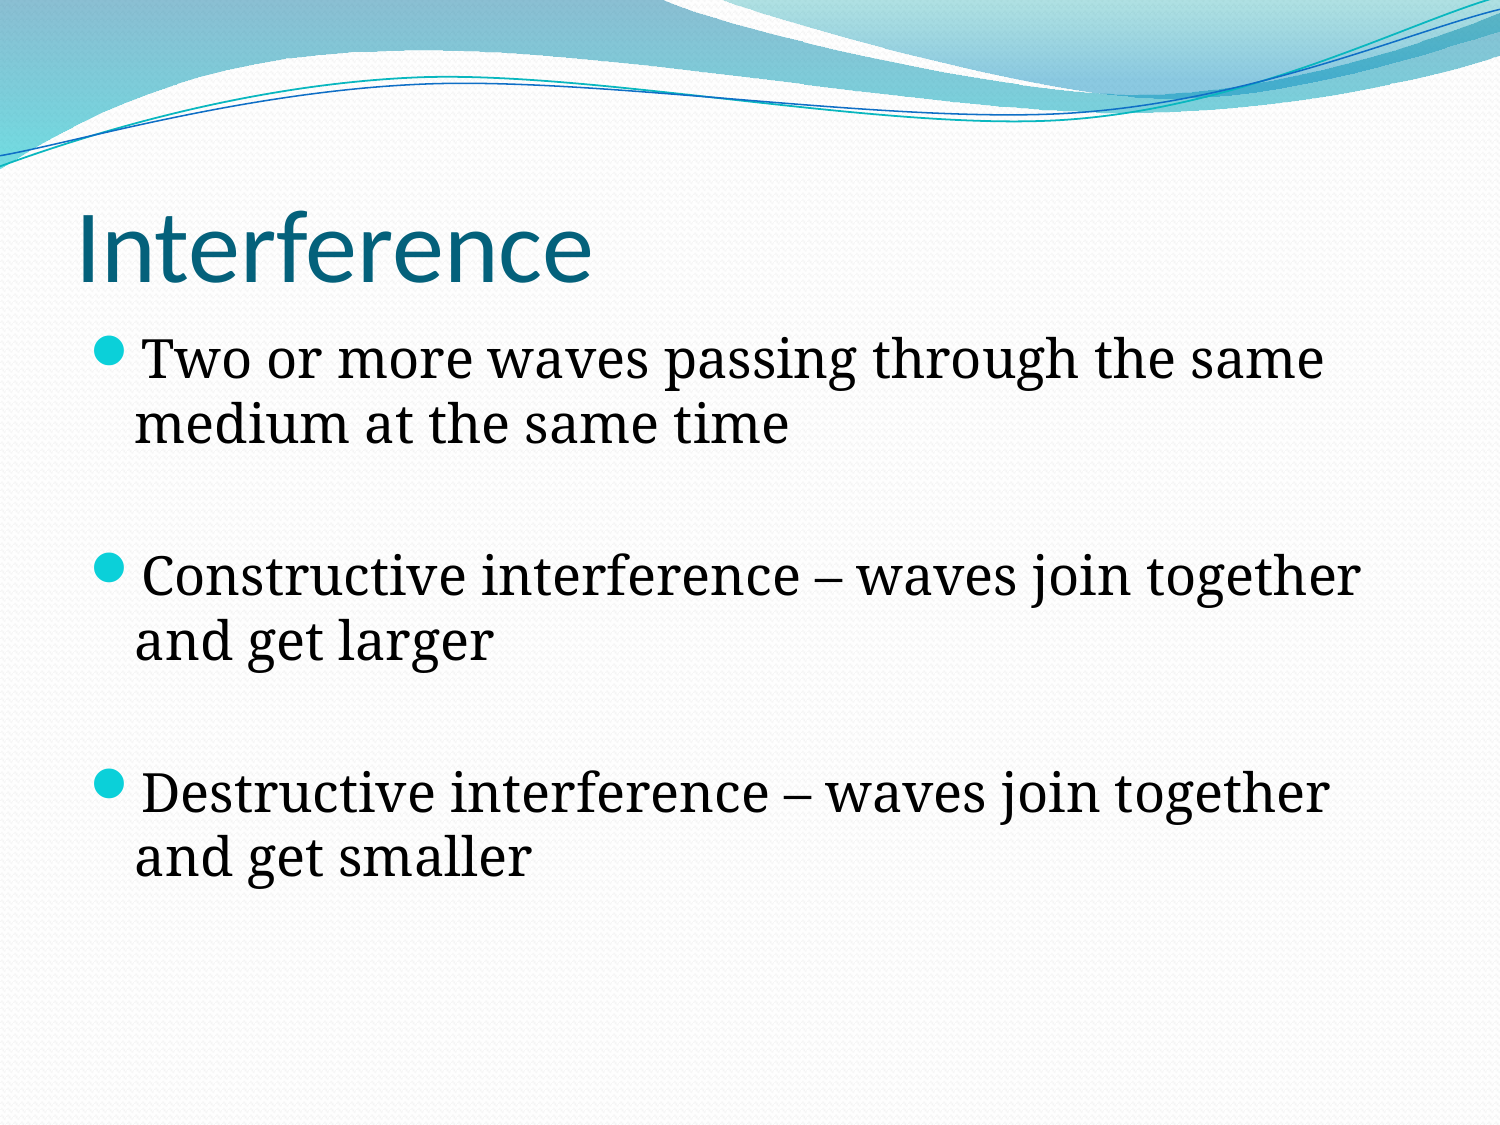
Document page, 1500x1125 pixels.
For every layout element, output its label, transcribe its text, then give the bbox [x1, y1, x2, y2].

title Interference [75, 115, 1425, 303]
list Two or more waves passing through the same medium at the same time Constructive interference – waves join together and get larger Destructive interference – waves join together and get smaller [75, 317, 1425, 1038]
